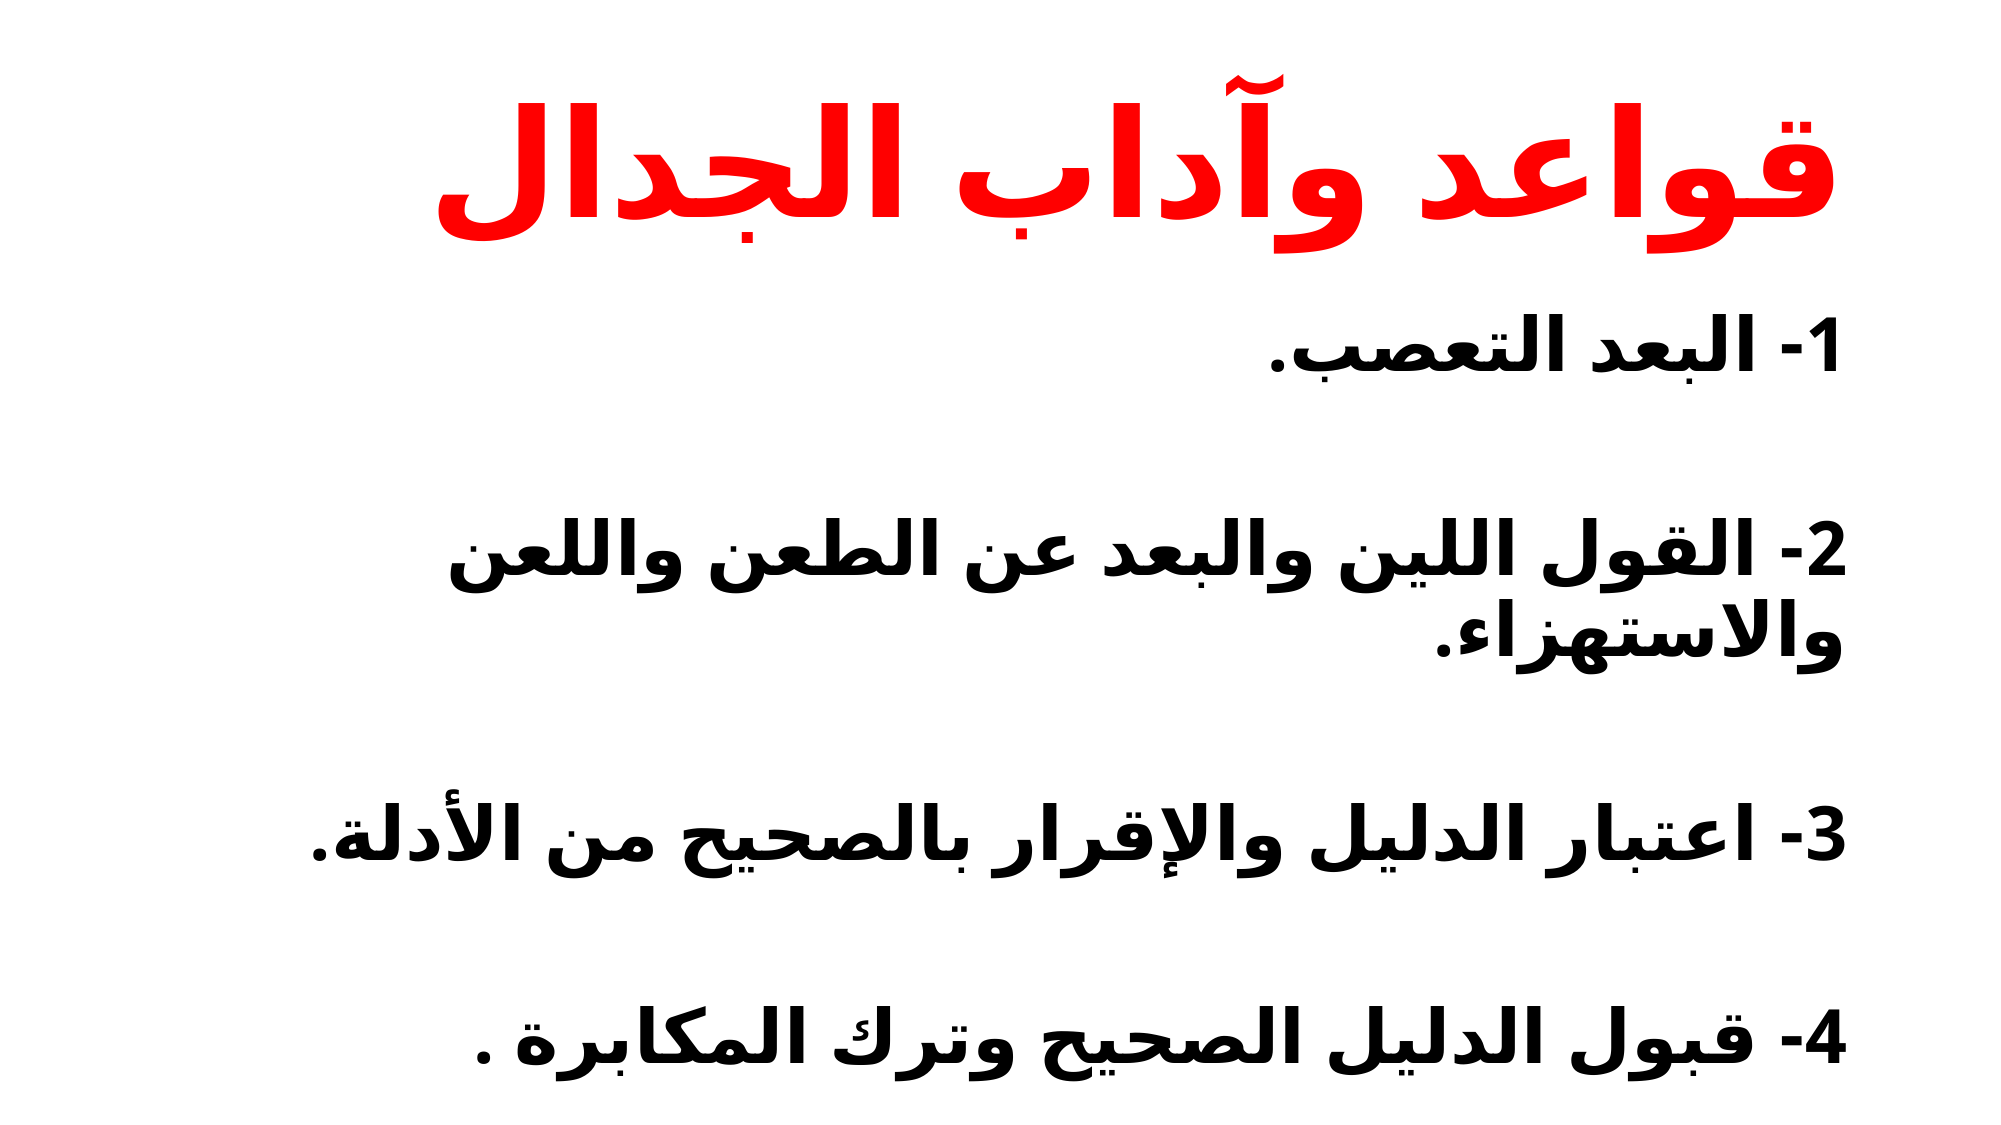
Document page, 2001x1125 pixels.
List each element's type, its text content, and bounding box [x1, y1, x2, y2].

list 1- البعد التعصب. 2- القول اللين والبعد عن الطعن واللعن والاستهزاء. 3- اعتبار الدليل والإقرار بالصحيح من الأدلة. 4- قبول الدليل الصحيح وترك المكابرة . [137, 299, 1863, 1014]
title قواعد وآداب الجدال [137, 59, 1863, 278]
